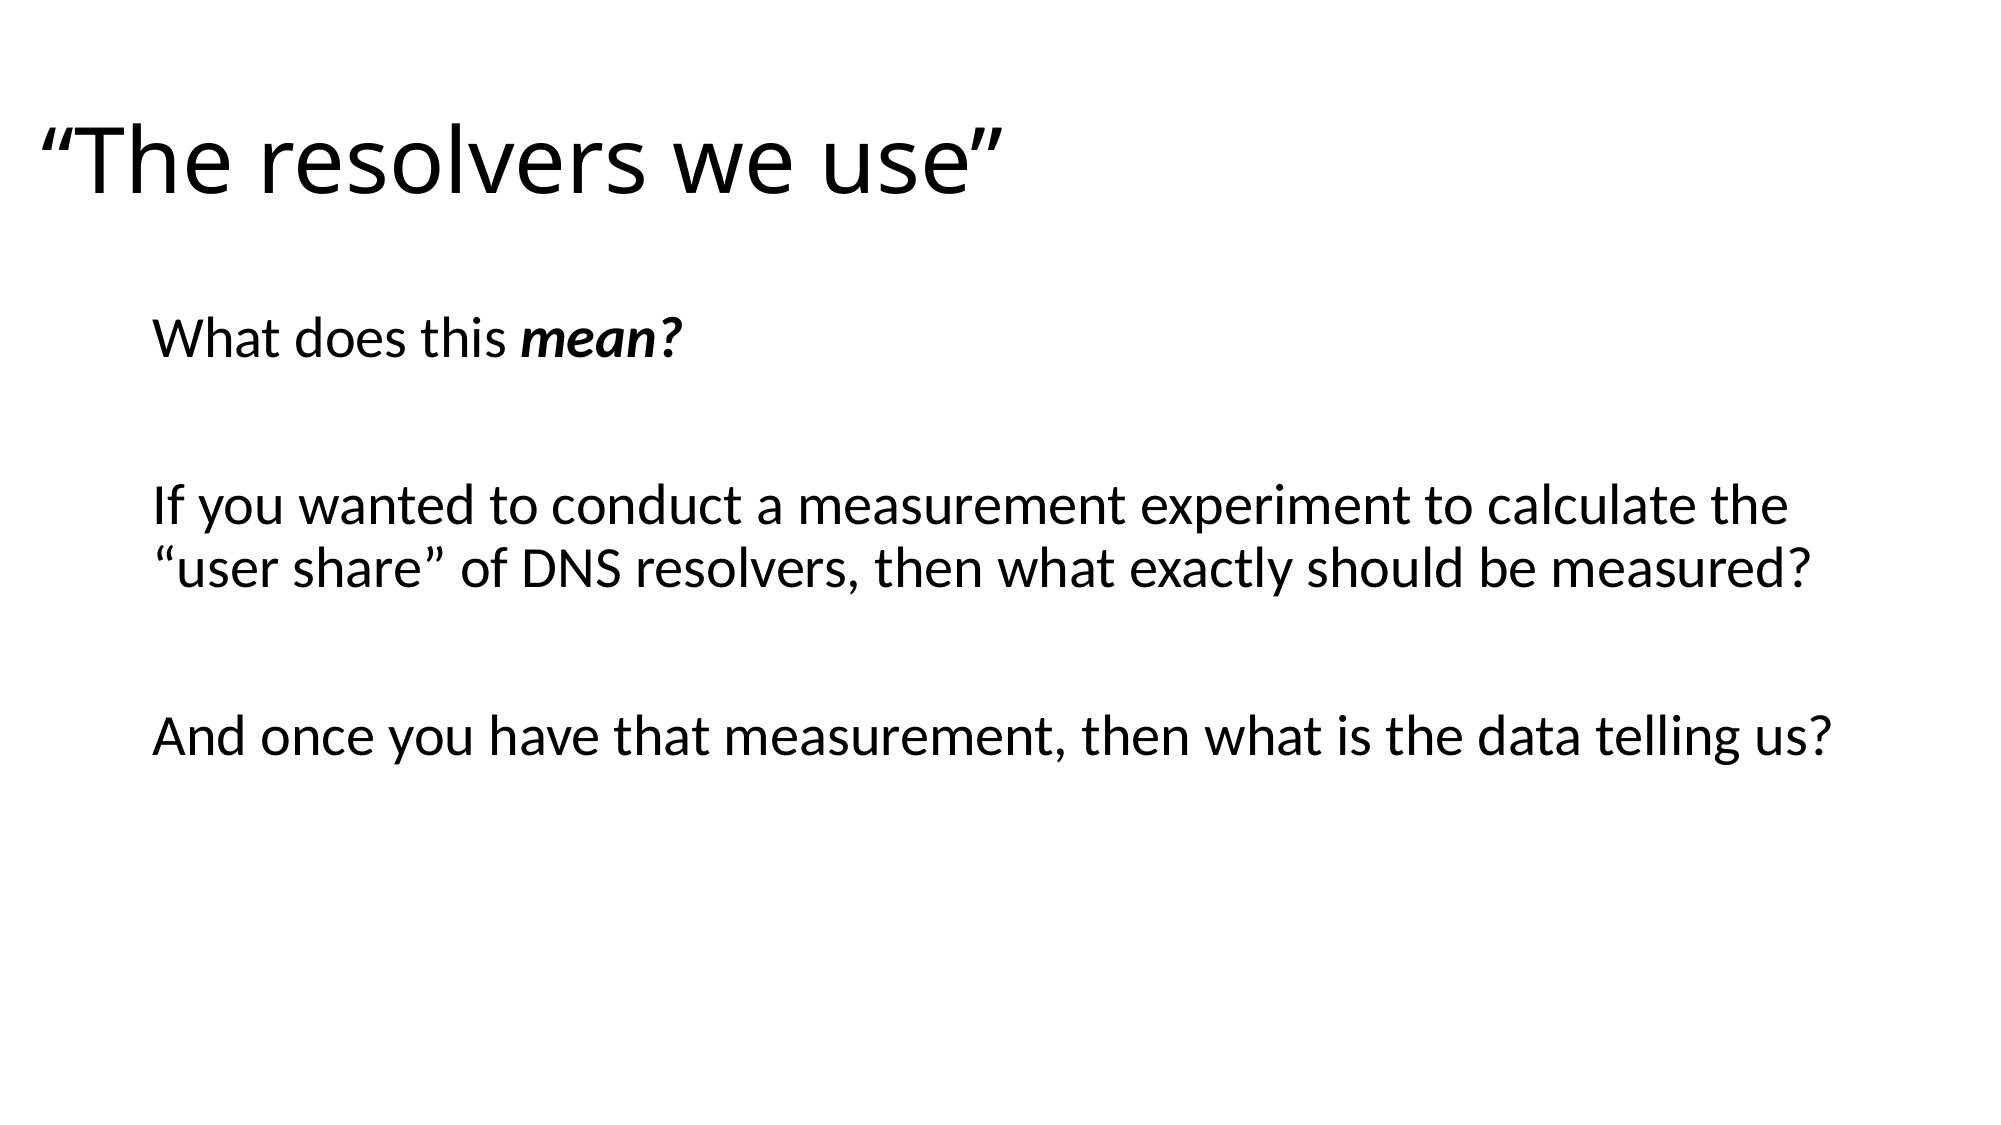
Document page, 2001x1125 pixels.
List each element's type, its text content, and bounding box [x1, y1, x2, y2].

list What does this mean? If you wanted to conduct a measurement experiment to calculate the “user share” of DNS resolvers, then what exactly should be measured? And once you have that measurement, then what is the data telling us? [137, 299, 1863, 1014]
title “The resolvers we use” [26, 54, 1752, 273]
